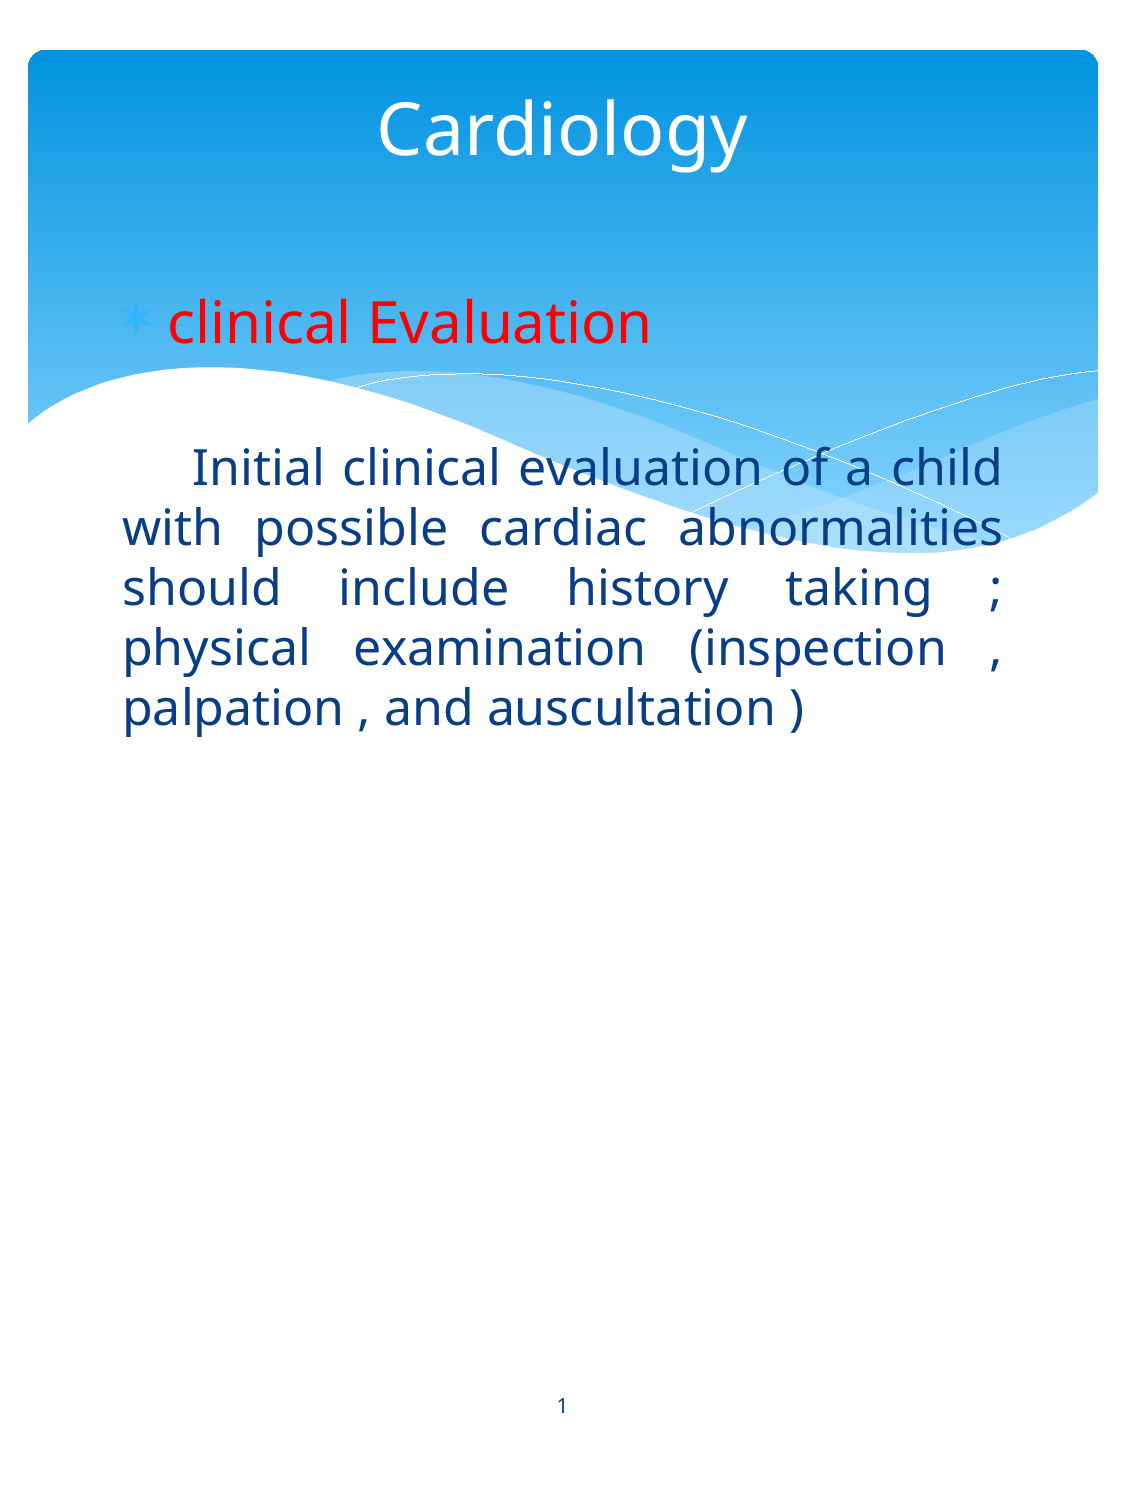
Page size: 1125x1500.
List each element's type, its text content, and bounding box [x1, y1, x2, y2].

slide_number 1 [491, 1367, 634, 1447]
title Cardiology [56, 73, 1069, 266]
list clinical Evaluation Initial clinical evaluation of a child with possible cardiac abnormalities should include history taking ; physical examination (inspection , palpation , and auscultation ) [107, 277, 1019, 1340]
